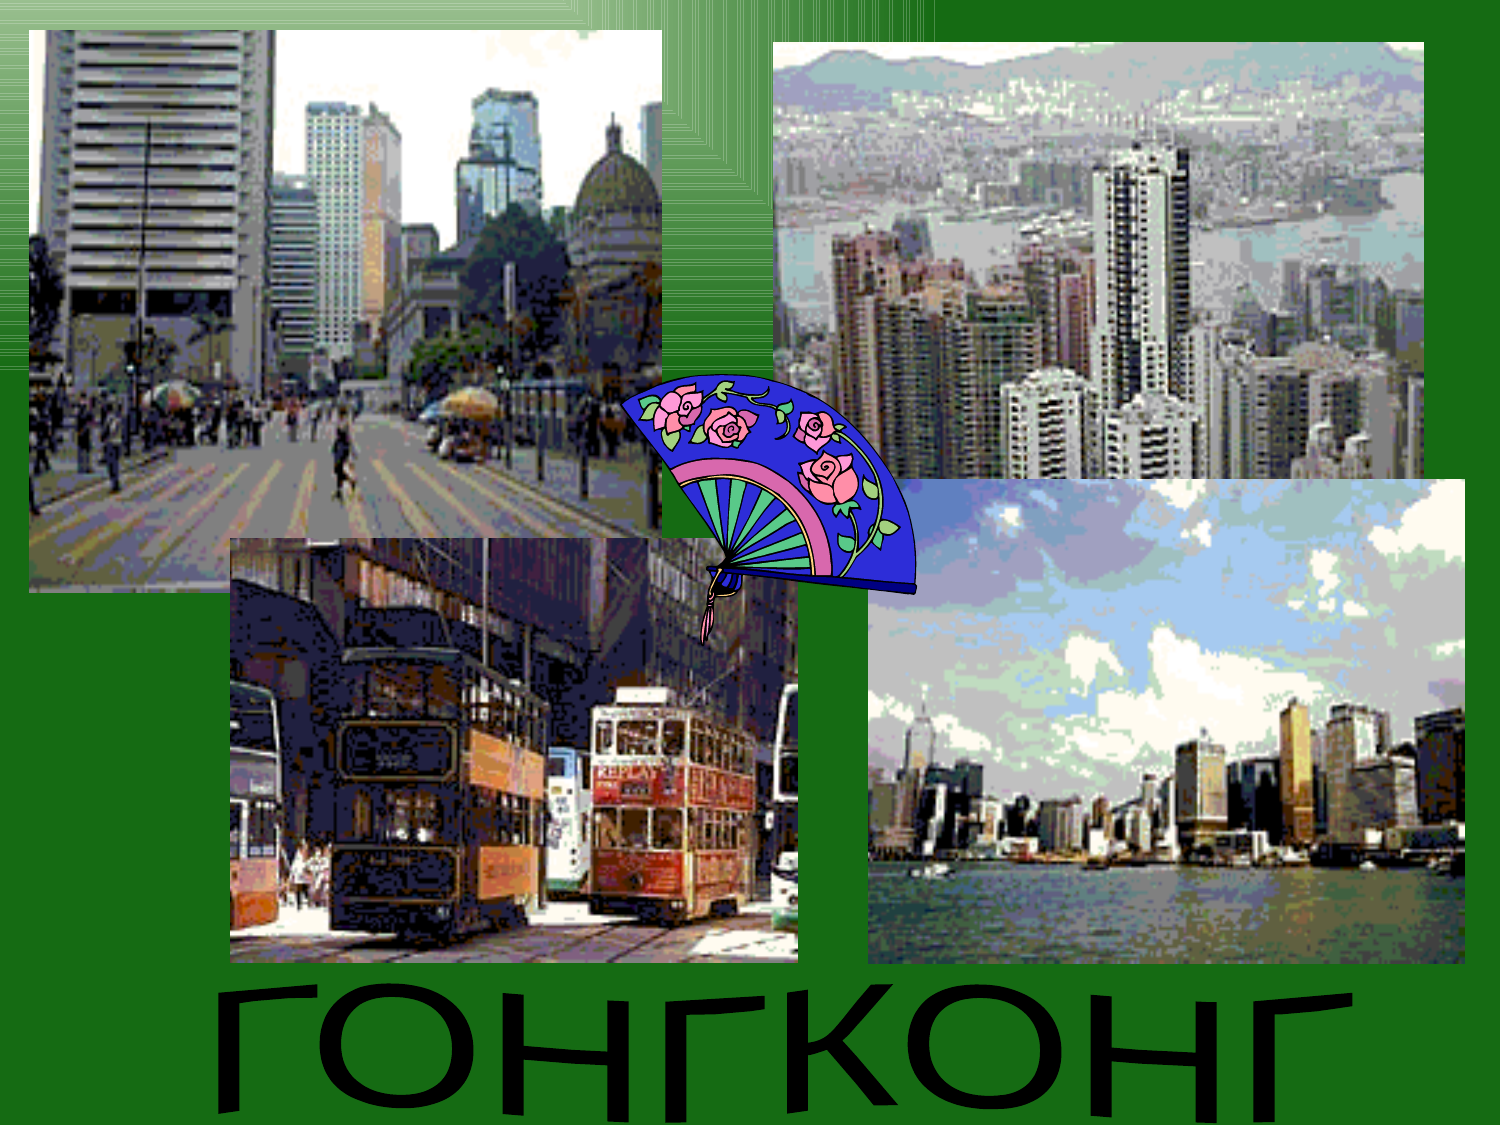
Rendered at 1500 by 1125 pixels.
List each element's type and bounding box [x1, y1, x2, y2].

list [29, 30, 662, 594]
picture [229, 42, 1465, 965]
